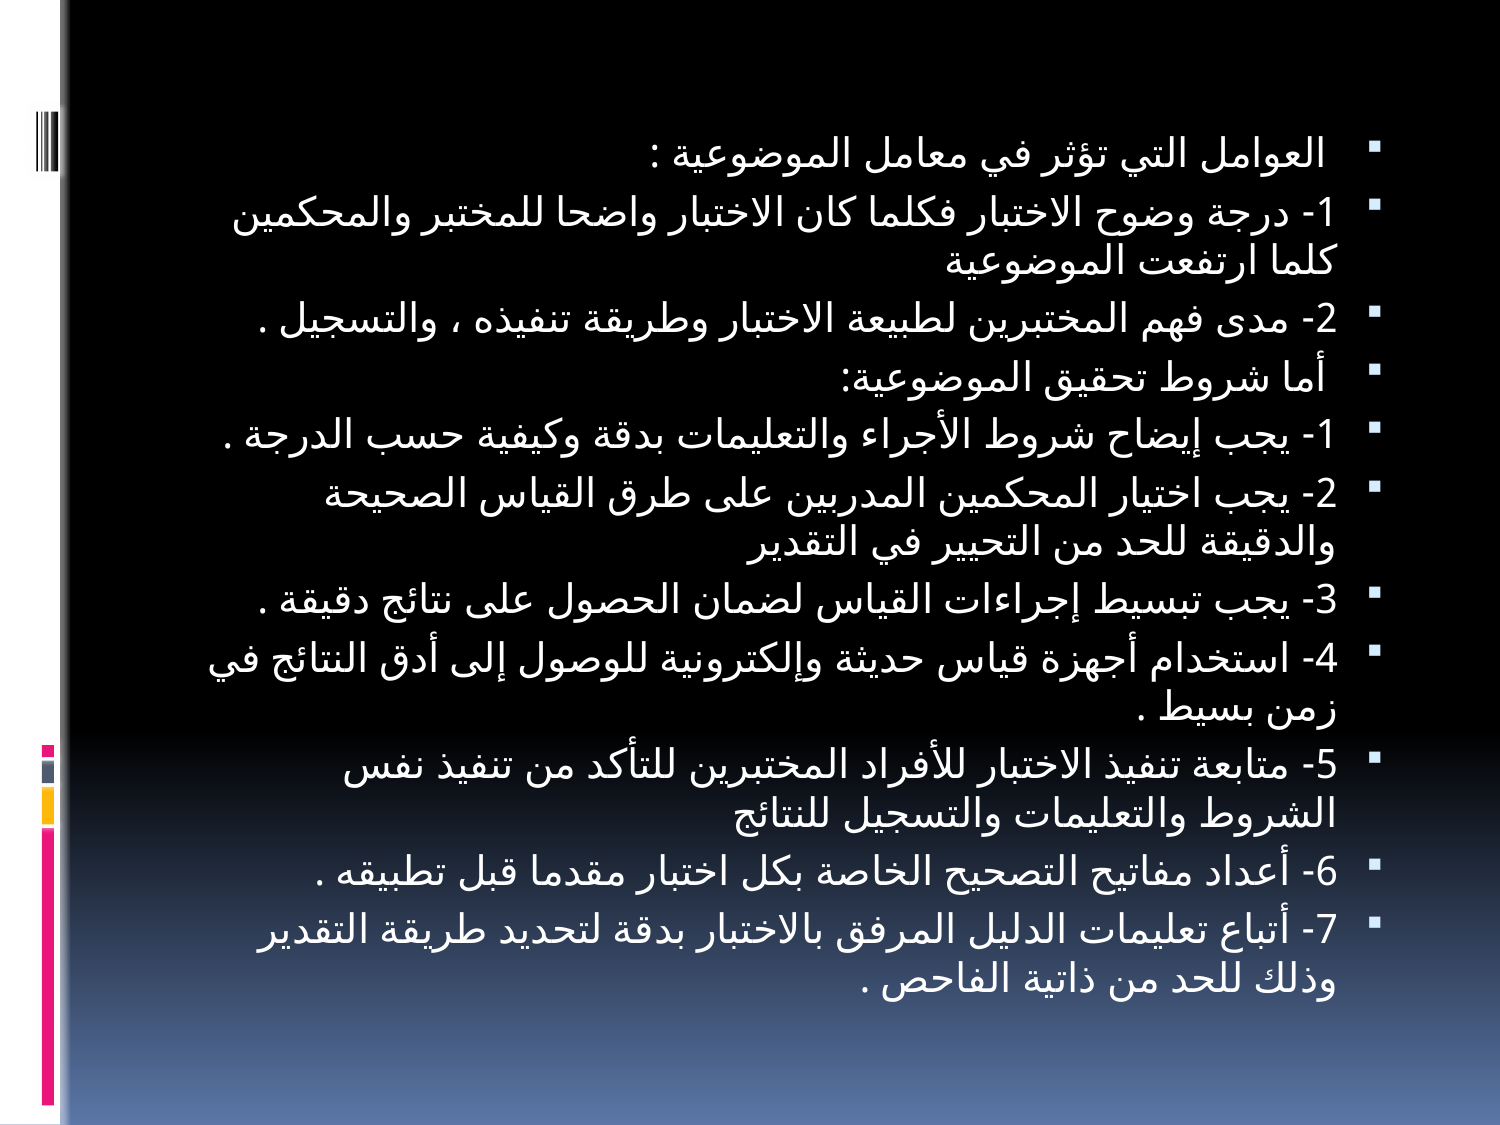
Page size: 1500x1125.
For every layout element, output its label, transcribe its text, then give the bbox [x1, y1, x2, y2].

list العوامل التي تؤثر في معامل الموضوعية : 1- درجة وضوح الاختبار فكلما كان الاختبار واضحا للمختبر والمحكمين كلما ارتفعت الموضوعية 2- مدى فهم المختبرين لطبيعة الاختبار وطريقة تنفيذه ، والتسجيل . أما شروط تحقيق الموضوعية: 1- يجب إيضاح شروط الأجراء والتعليمات بدقة وكيفية حسب الدرجة . 2- يجب اختيار المحكمين المدربين على طرق القياس الصحيحة والدقيقة للحد من التحيير في التقدير 3- يجب تبسيط إجراءات القياس لضمان الحصول على نتائج دقيقة . 4- استخدام أجهزة قياس حديثة وإلكترونية للوصول إلى أدق النتائج في زمن بسيط . 5- متابعة تنفيذ الاختبار للأفراد المختبرين للتأكد من تنفيذ نفس الشروط والتعليمات والتسجيل للنتائج 6- أعداد مفاتيح التصحيح الخاصة بكل اختبار مقدما قبل تطبيقه . 7- أتباع تعليمات الدليل المرفق بالاختبار بدقة لتحديد طريقة التقدير وذلك للحد من ذاتية الفاحص . [187, 120, 1400, 1050]
